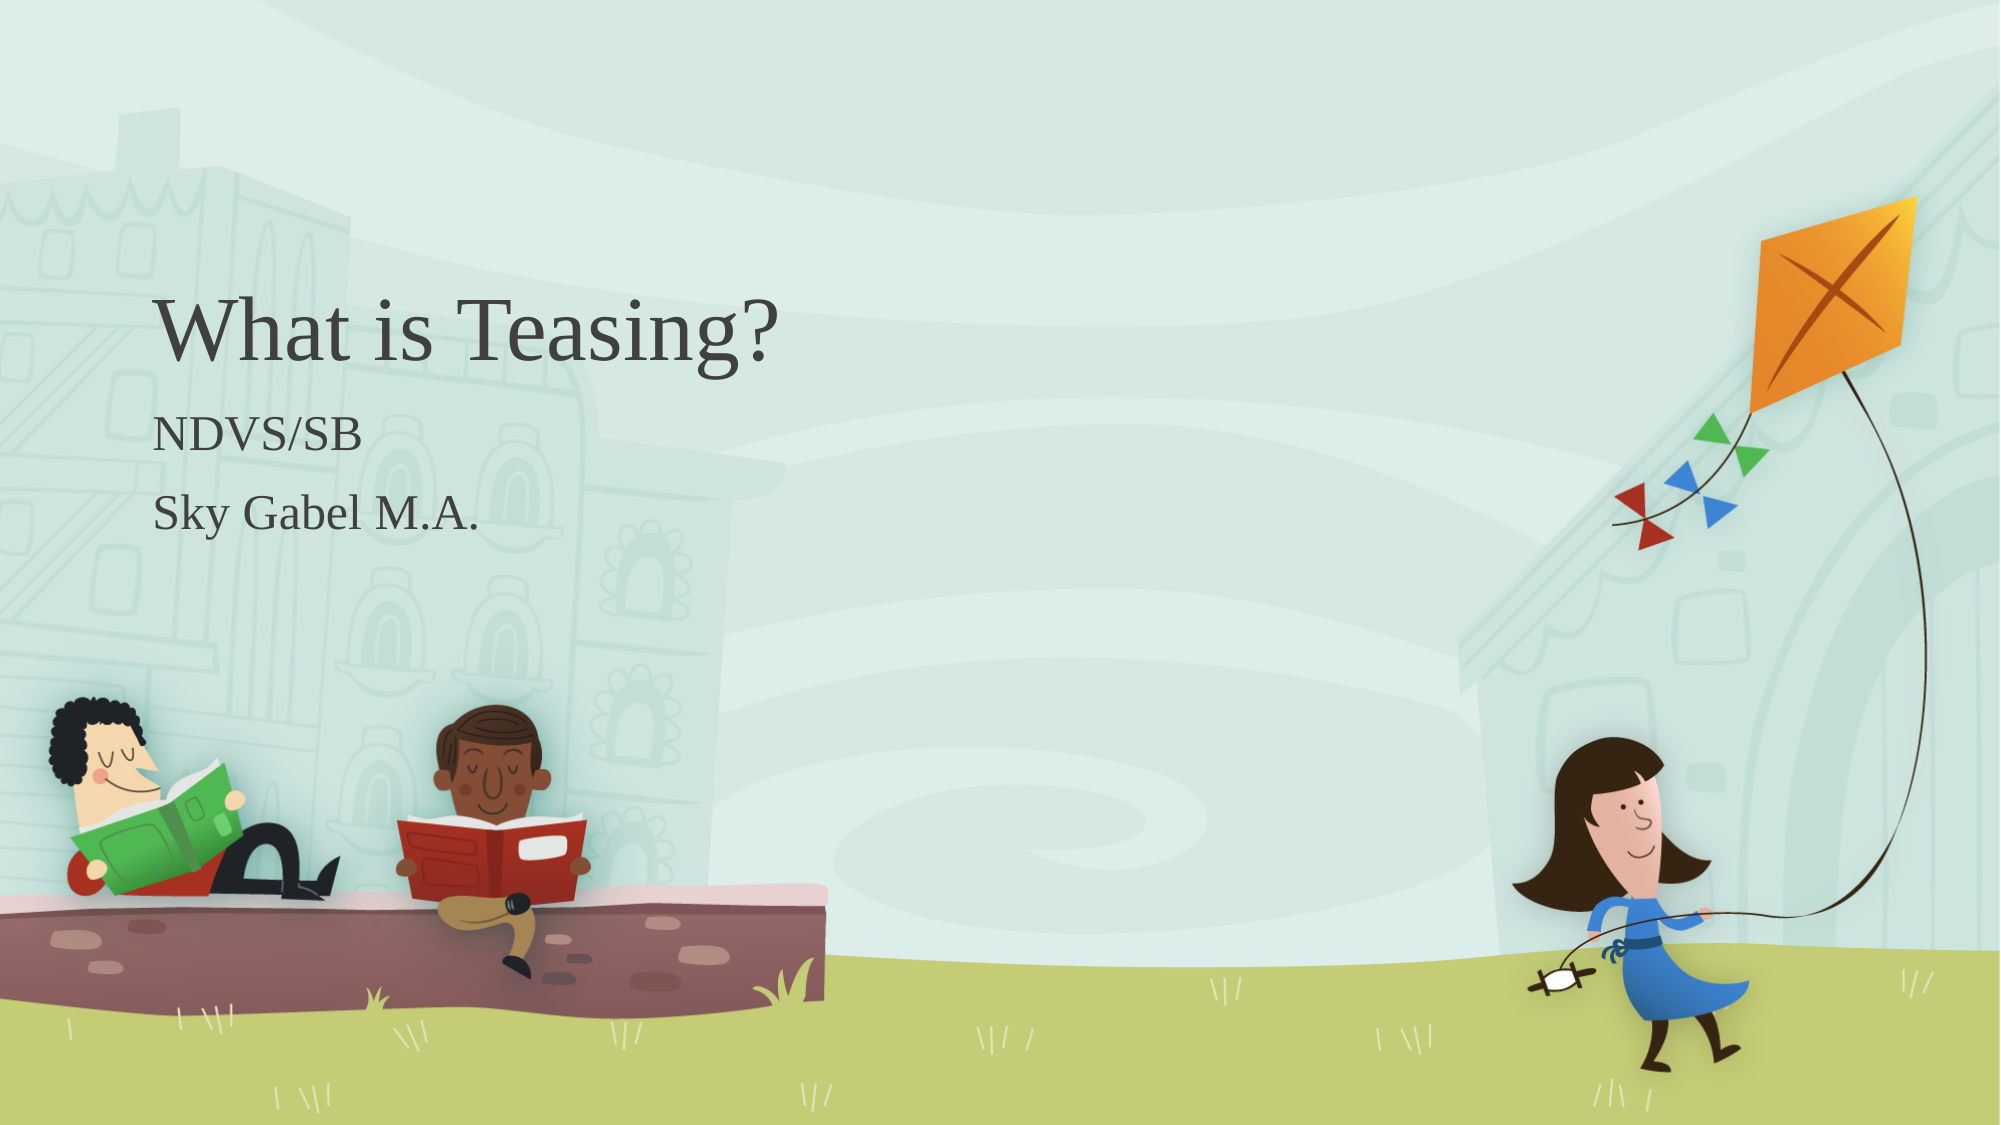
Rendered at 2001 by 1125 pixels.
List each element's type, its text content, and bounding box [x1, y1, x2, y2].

title What is Teasing? [137, 87, 1525, 388]
picture [0, 0, 2000, 1125]
subtitle NDVS/SB Sky Gabel M.A. [137, 399, 1300, 550]
